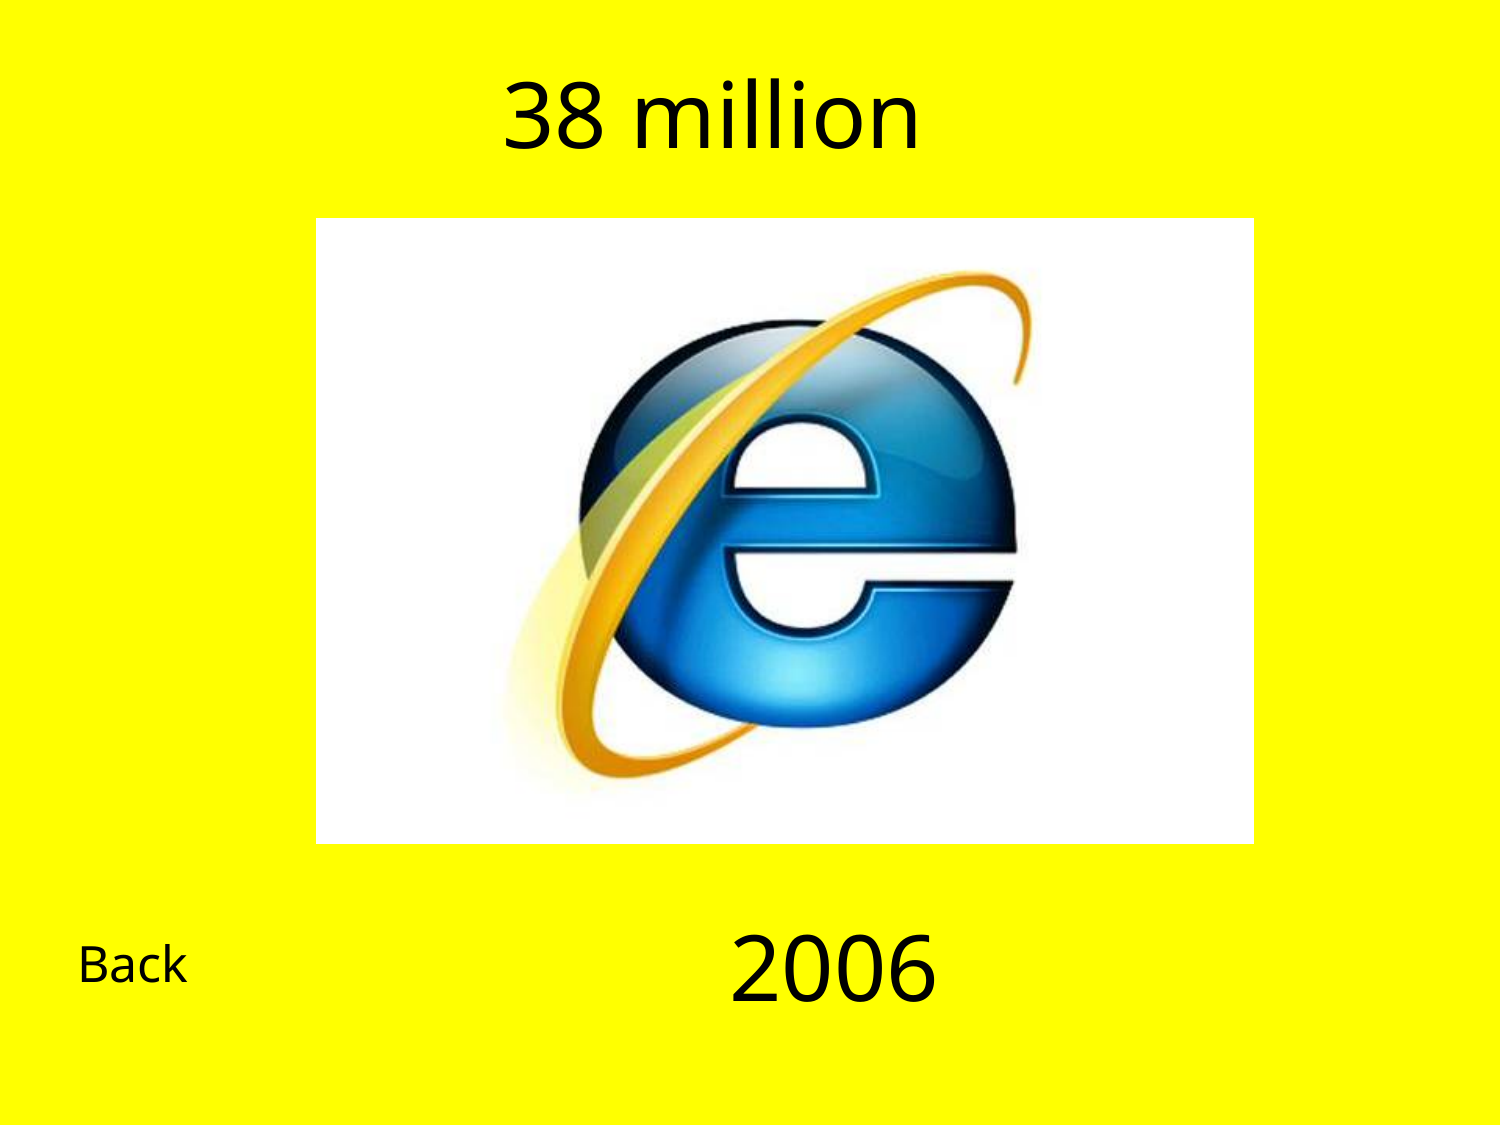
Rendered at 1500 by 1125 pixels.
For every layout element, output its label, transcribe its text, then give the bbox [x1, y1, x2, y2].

text_box Back [62, 924, 300, 1000]
text_box 2006 [714, 902, 978, 1027]
picture [316, 218, 1255, 844]
text_box 38 million [487, 49, 988, 175]
